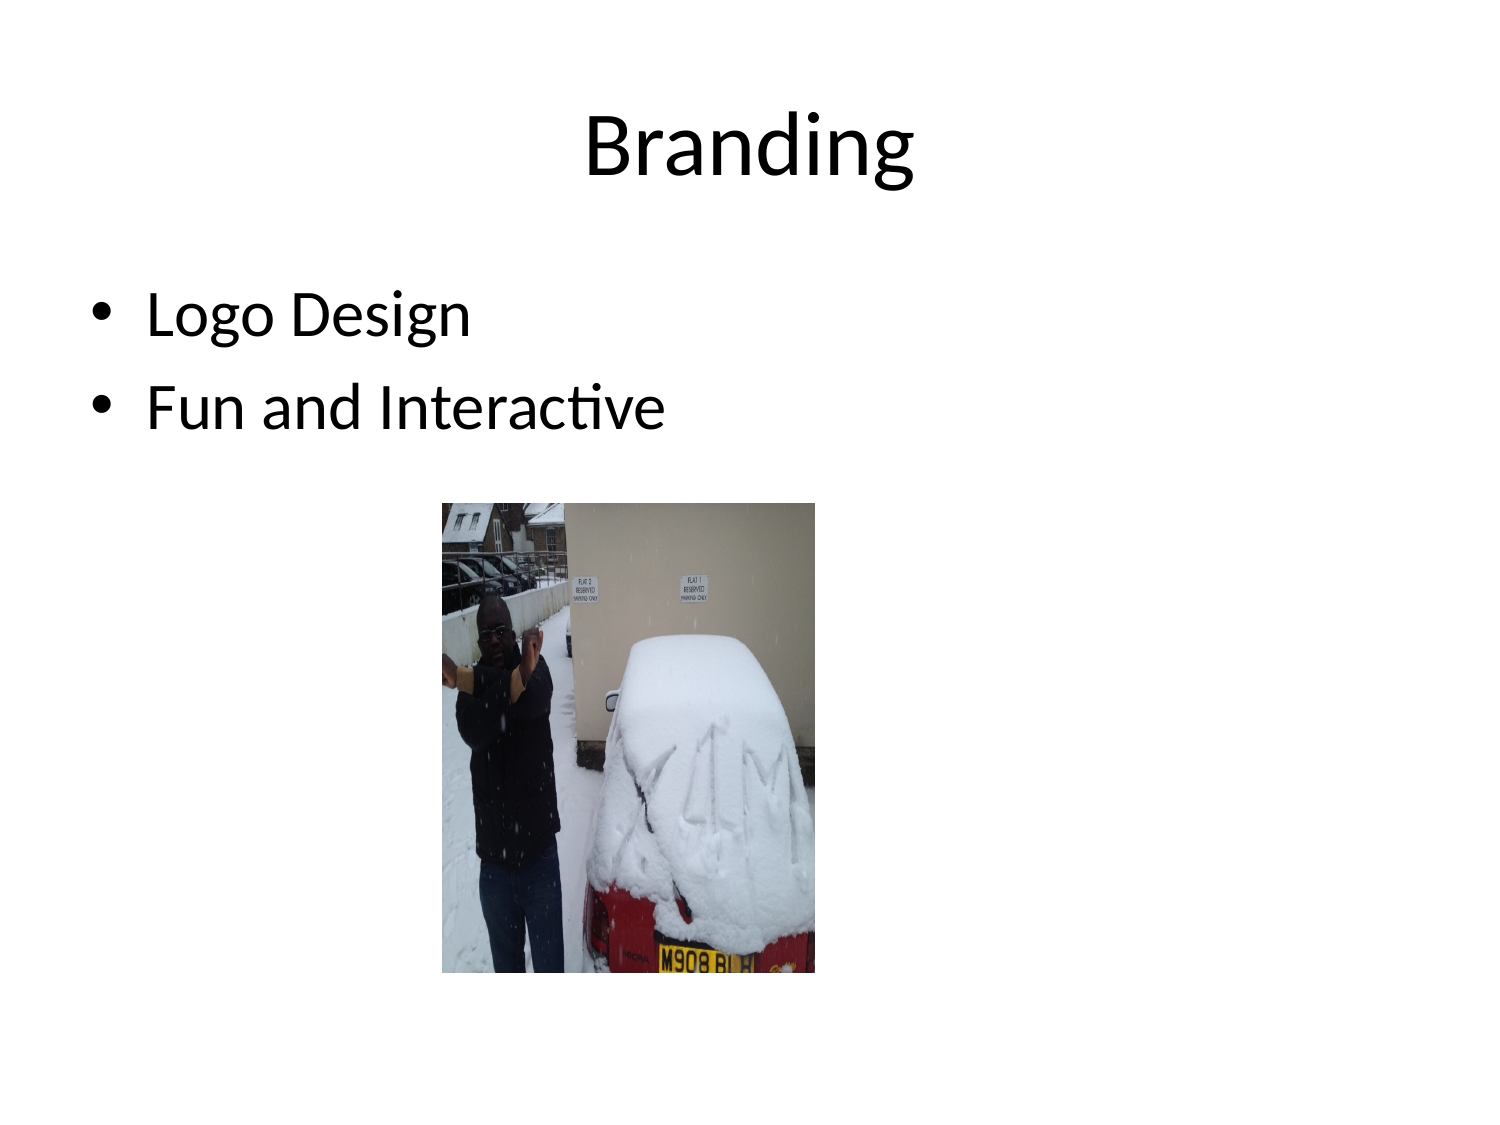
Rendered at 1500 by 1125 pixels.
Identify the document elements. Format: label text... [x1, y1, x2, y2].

picture [442, 503, 815, 973]
list Logo Design Fun and Interactive [75, 262, 1425, 1005]
title Branding [75, 45, 1425, 233]
